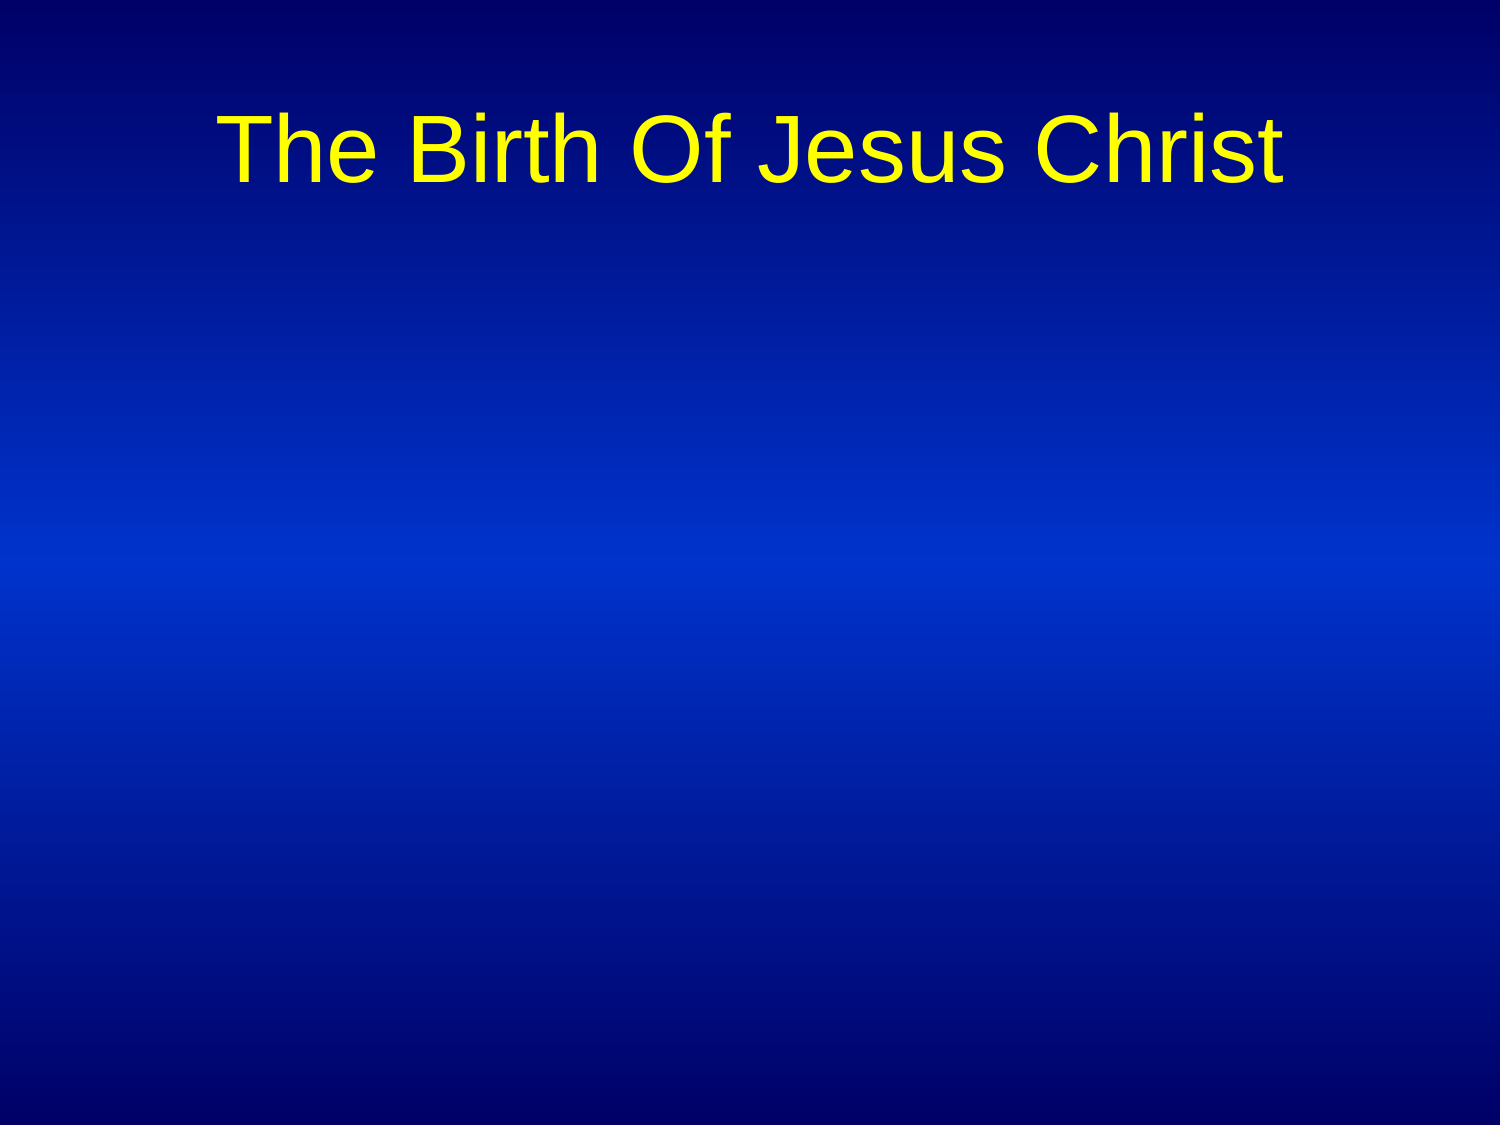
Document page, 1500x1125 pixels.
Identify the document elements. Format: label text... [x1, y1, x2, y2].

title The Birth Of Jesus Christ [37, 50, 1463, 238]
